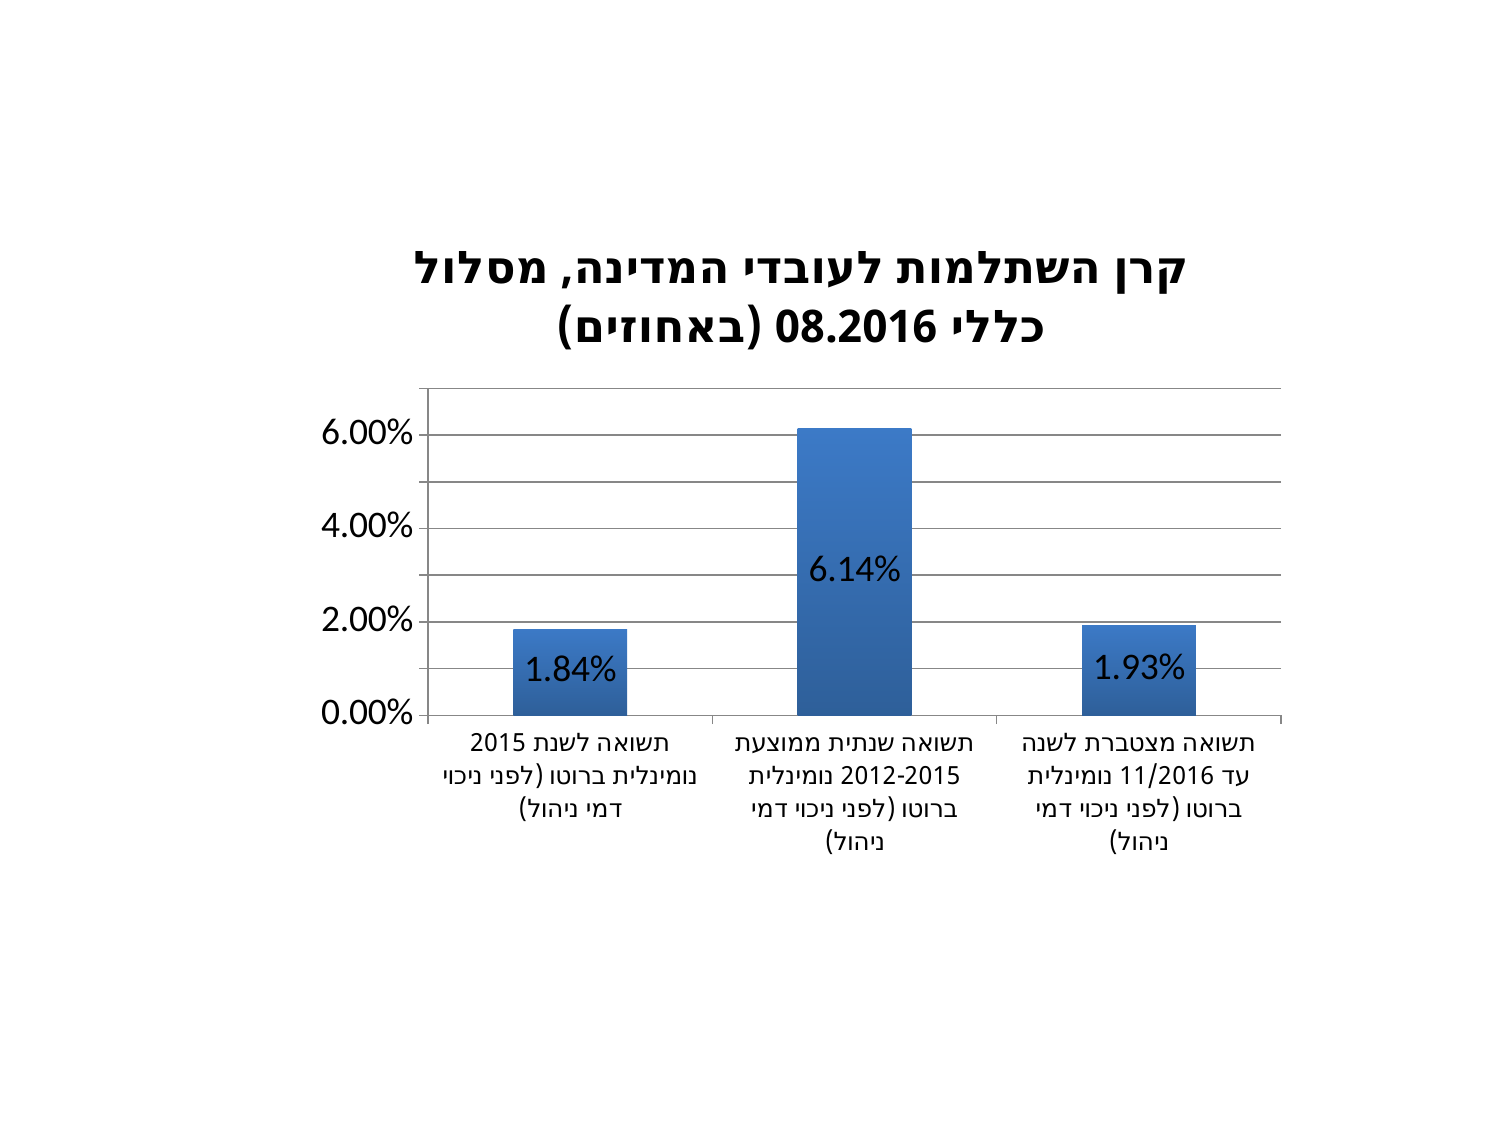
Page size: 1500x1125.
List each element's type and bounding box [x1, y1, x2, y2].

chart [300, 207, 1302, 875]
